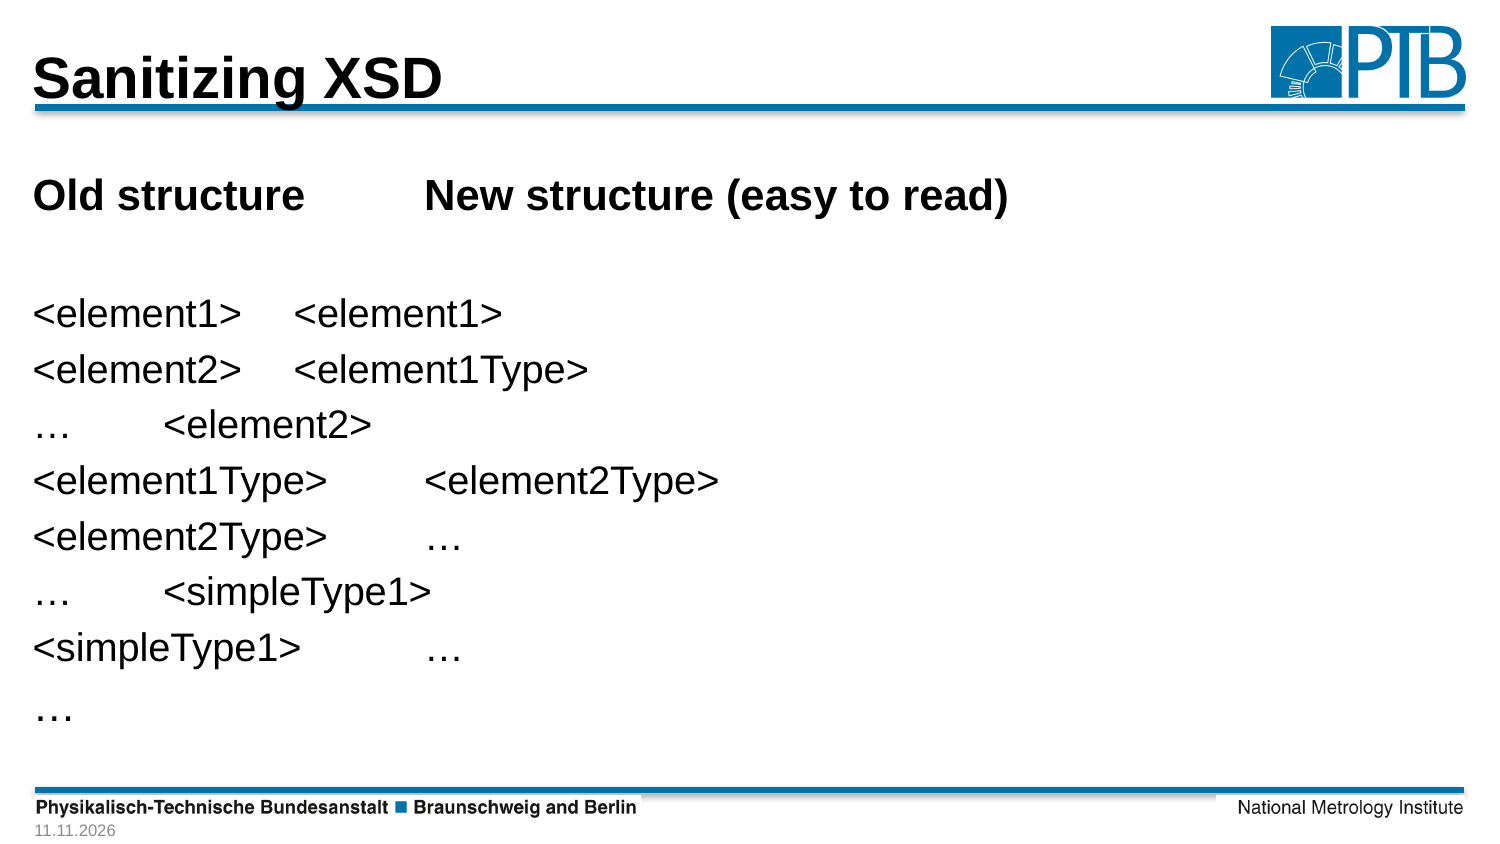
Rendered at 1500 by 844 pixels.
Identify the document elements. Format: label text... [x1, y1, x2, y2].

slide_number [19, 815, 669, 844]
picture [33, 795, 641, 815]
list Old structure New structure (easy to read) <element1> <element1> <element2> <element1Type> … <element2> <element1Type> <element2Type> <element2Type> … … <simpleType1> <simpleType1> … … [17, 159, 1459, 780]
picture [1459, 26, 1467, 75]
picture [1459, 80, 1467, 98]
title Sanitizing XSD [17, 26, 1459, 123]
picture [1216, 795, 1465, 819]
